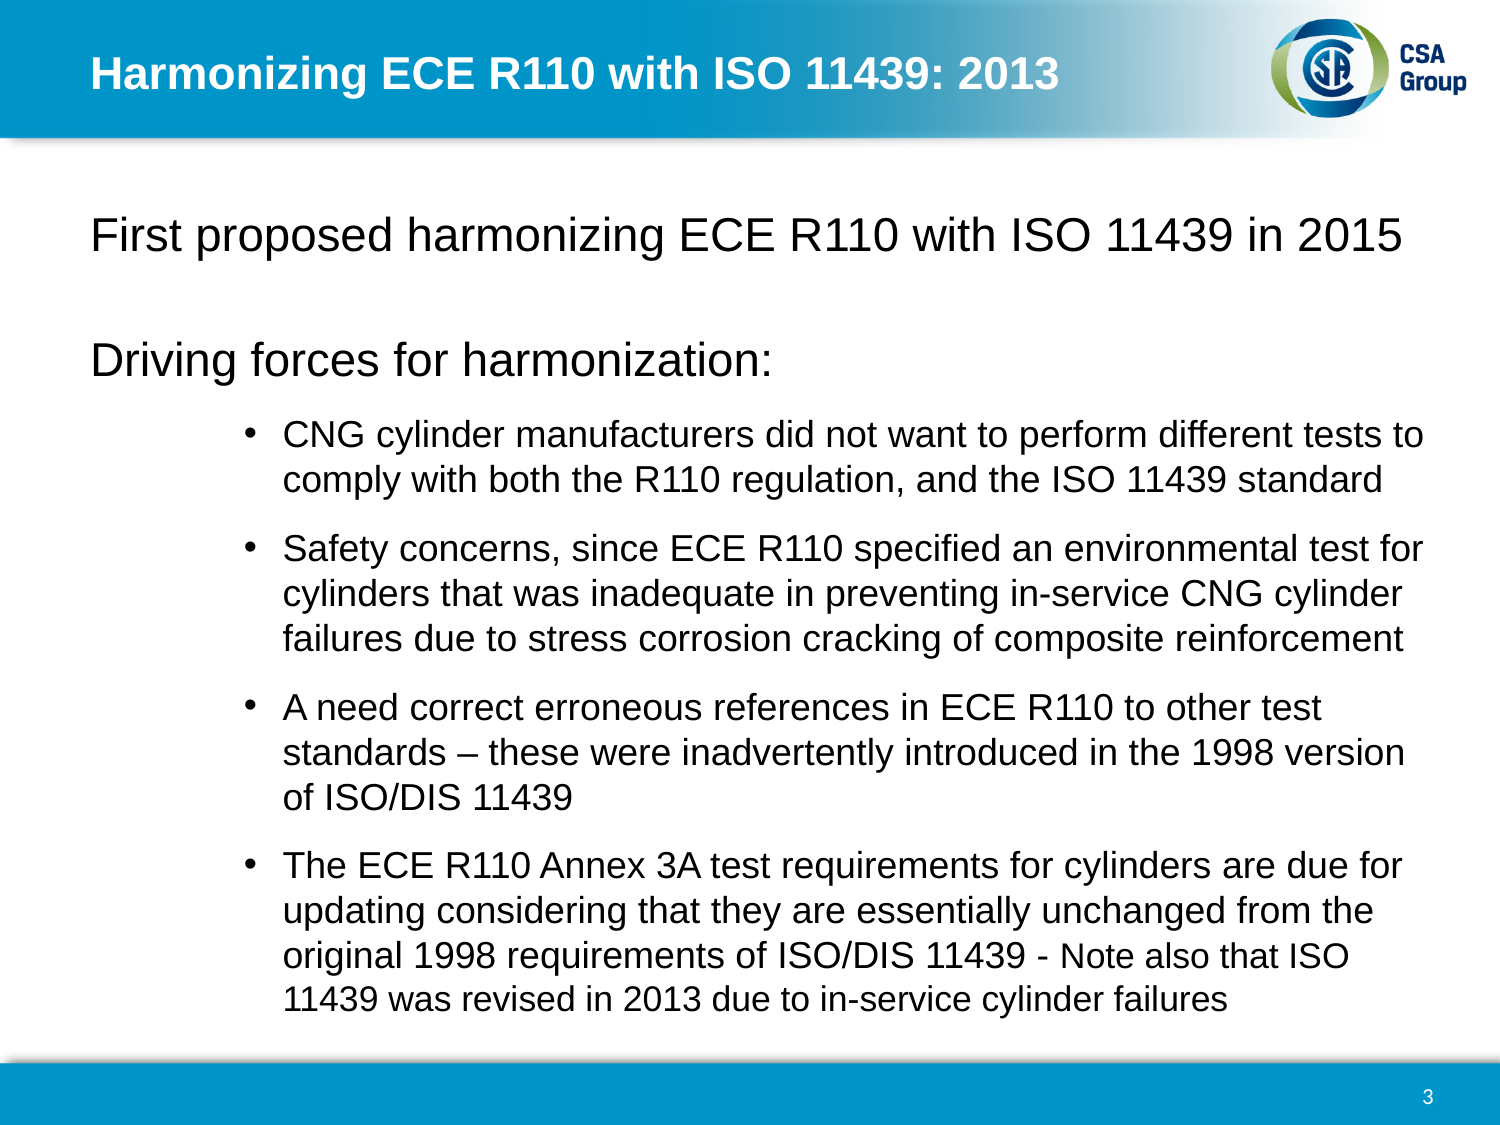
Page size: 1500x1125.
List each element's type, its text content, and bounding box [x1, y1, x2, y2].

title Harmonizing ECE R110 with ISO 11439: 2013 [75, 19, 1235, 124]
slide_number 3 [1340, 1074, 1449, 1125]
picture [0, 0, 1500, 1063]
list First proposed harmonizing ECE R110 with ISO 11439 in 2015 Driving forces for harmonization: CNG cylinder manufacturers did not want to perform different tests to comply with both the R110 regulation, and the ISO 11439 standard Safety concerns, since ECE R110 specified an environmental test for cylinders that was inadequate in preventing in-service CNG cylinder failures due to stress corrosion cracking of composite reinforcement A need correct erroneous references in ECE R110 to other test standards – these were inadvertently introduced in the 1998 version of ISO/DIS 11439 The ECE R110 Annex 3A test requirements for cylinders are due for updating considering that they are essentially unchanged from the original 1998 requirements of ISO/DIS 11439 - Note also that ISO 11439 was revised in 2013 due to in-service cylinder failures [75, 196, 1449, 1059]
